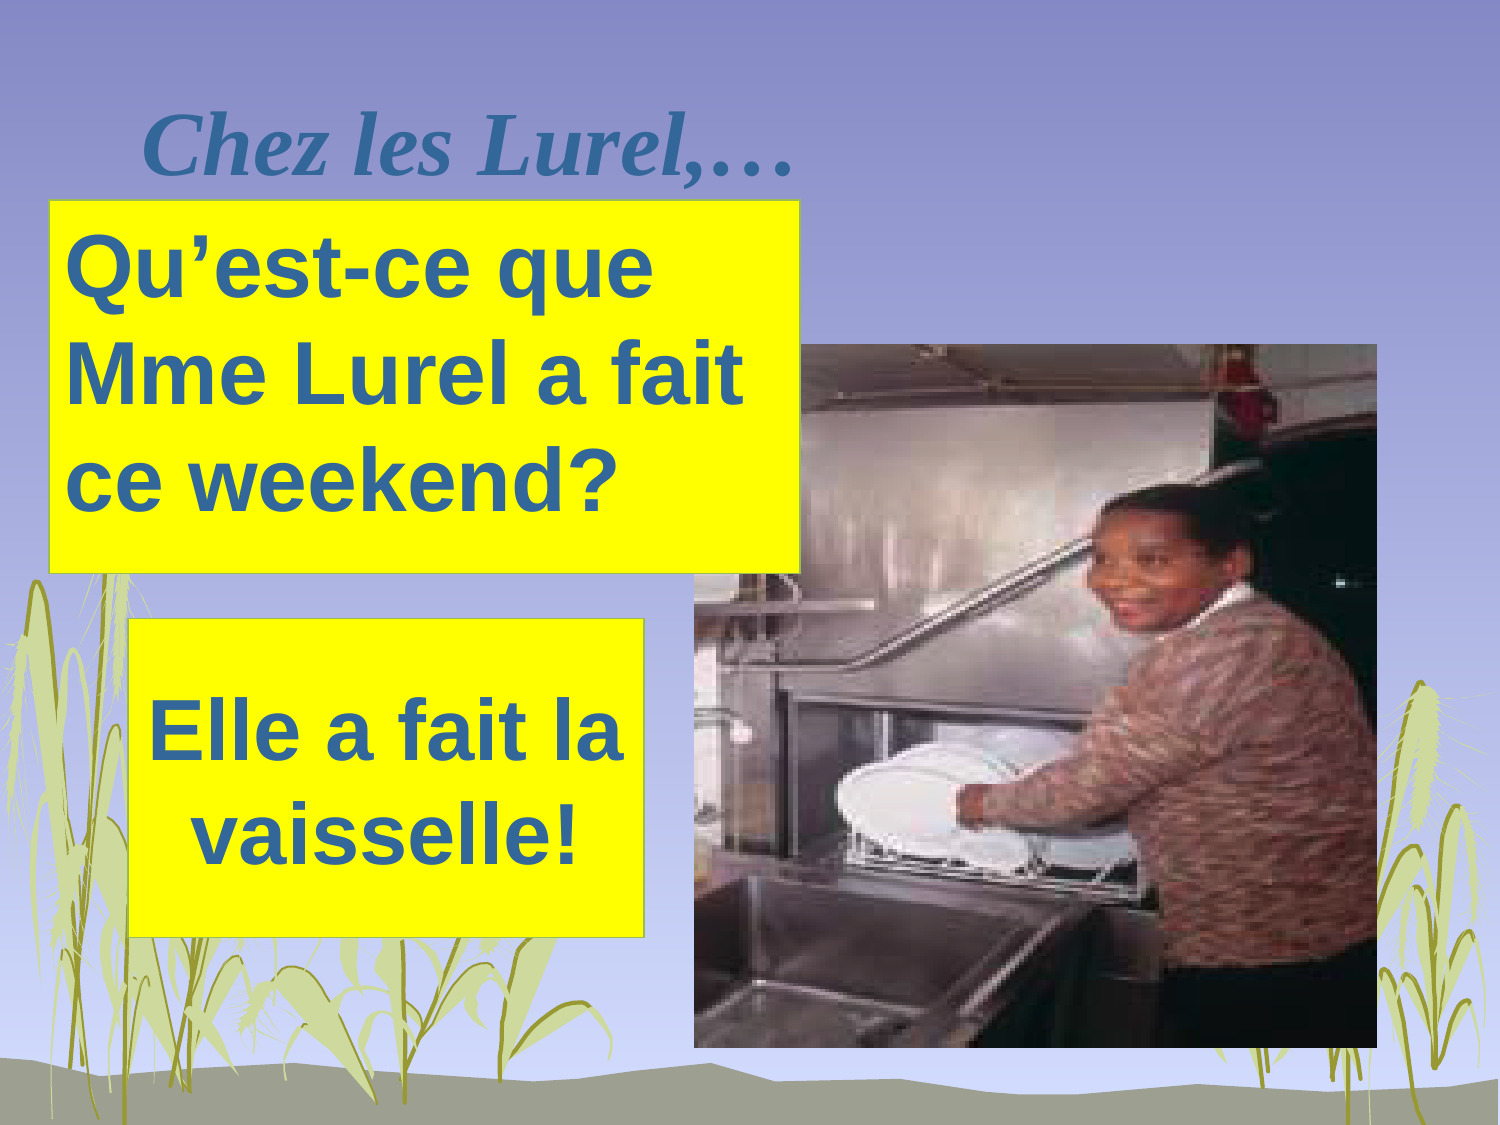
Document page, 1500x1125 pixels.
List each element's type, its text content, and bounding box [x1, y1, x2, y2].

picture [694, 343, 1377, 1049]
text_box Qu’est-ce que Mme Lurel a fait ce weekend? [49, 199, 801, 574]
title Chez les Lurel,… [126, 37, 1371, 241]
subtitle Elle a fait la vaisselle! [127, 618, 645, 938]
